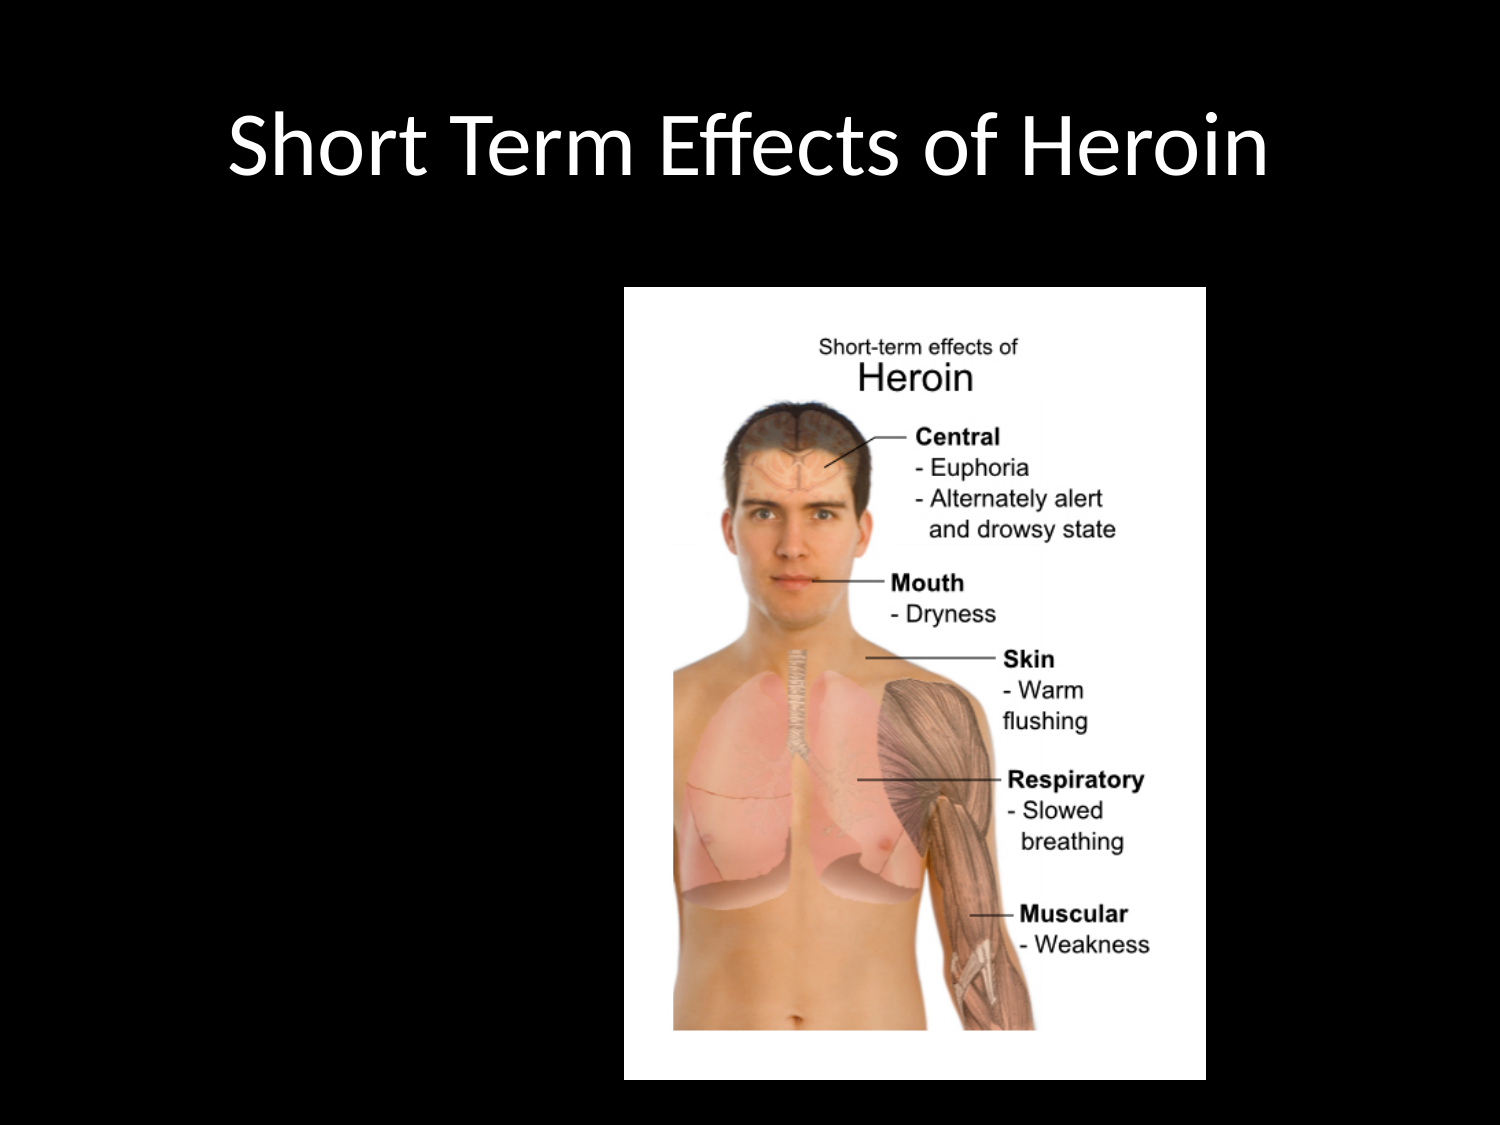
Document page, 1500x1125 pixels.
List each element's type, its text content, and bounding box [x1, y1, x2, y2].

title Short Term Effects of Heroin [75, 45, 1425, 233]
picture [624, 287, 1206, 1080]
